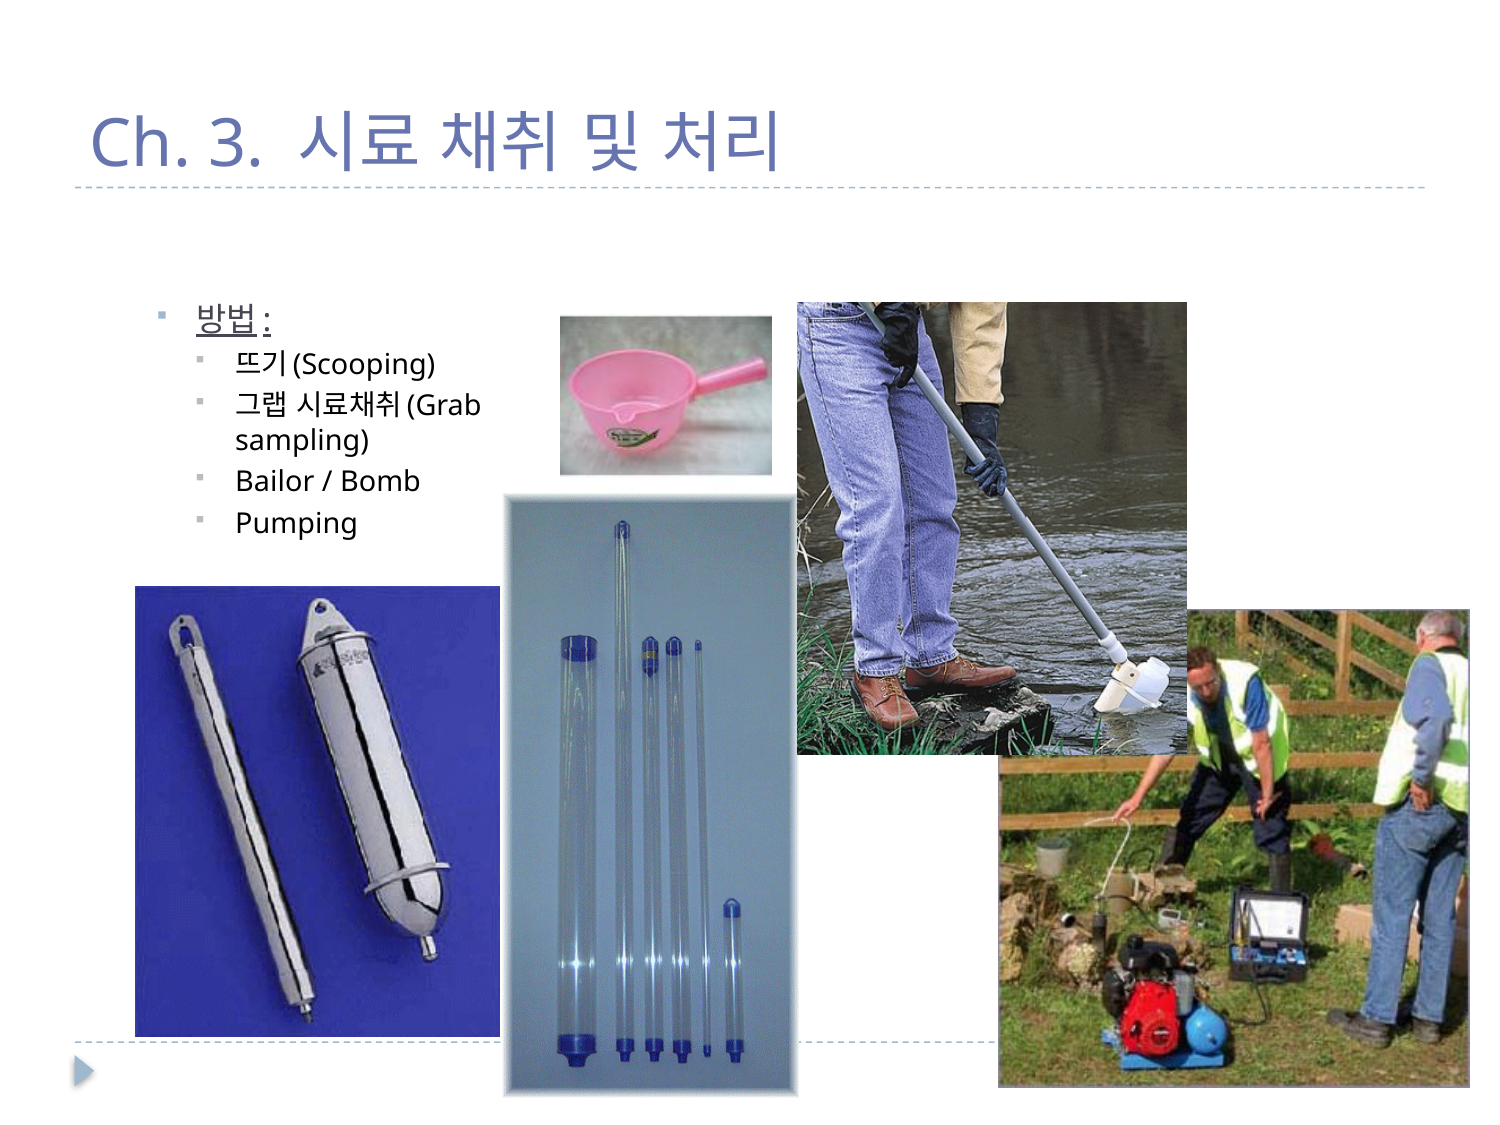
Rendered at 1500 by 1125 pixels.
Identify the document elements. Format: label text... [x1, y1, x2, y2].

title Ch. 3. 시료 채취 및 처리 [75, 24, 1425, 188]
list 방법: 뜨기(Scooping) 그랩 시료채취(Grab sampling) Bailor / Bomb Pumping [75, 291, 550, 551]
picture [135, 585, 500, 1037]
picture [501, 290, 1471, 1099]
